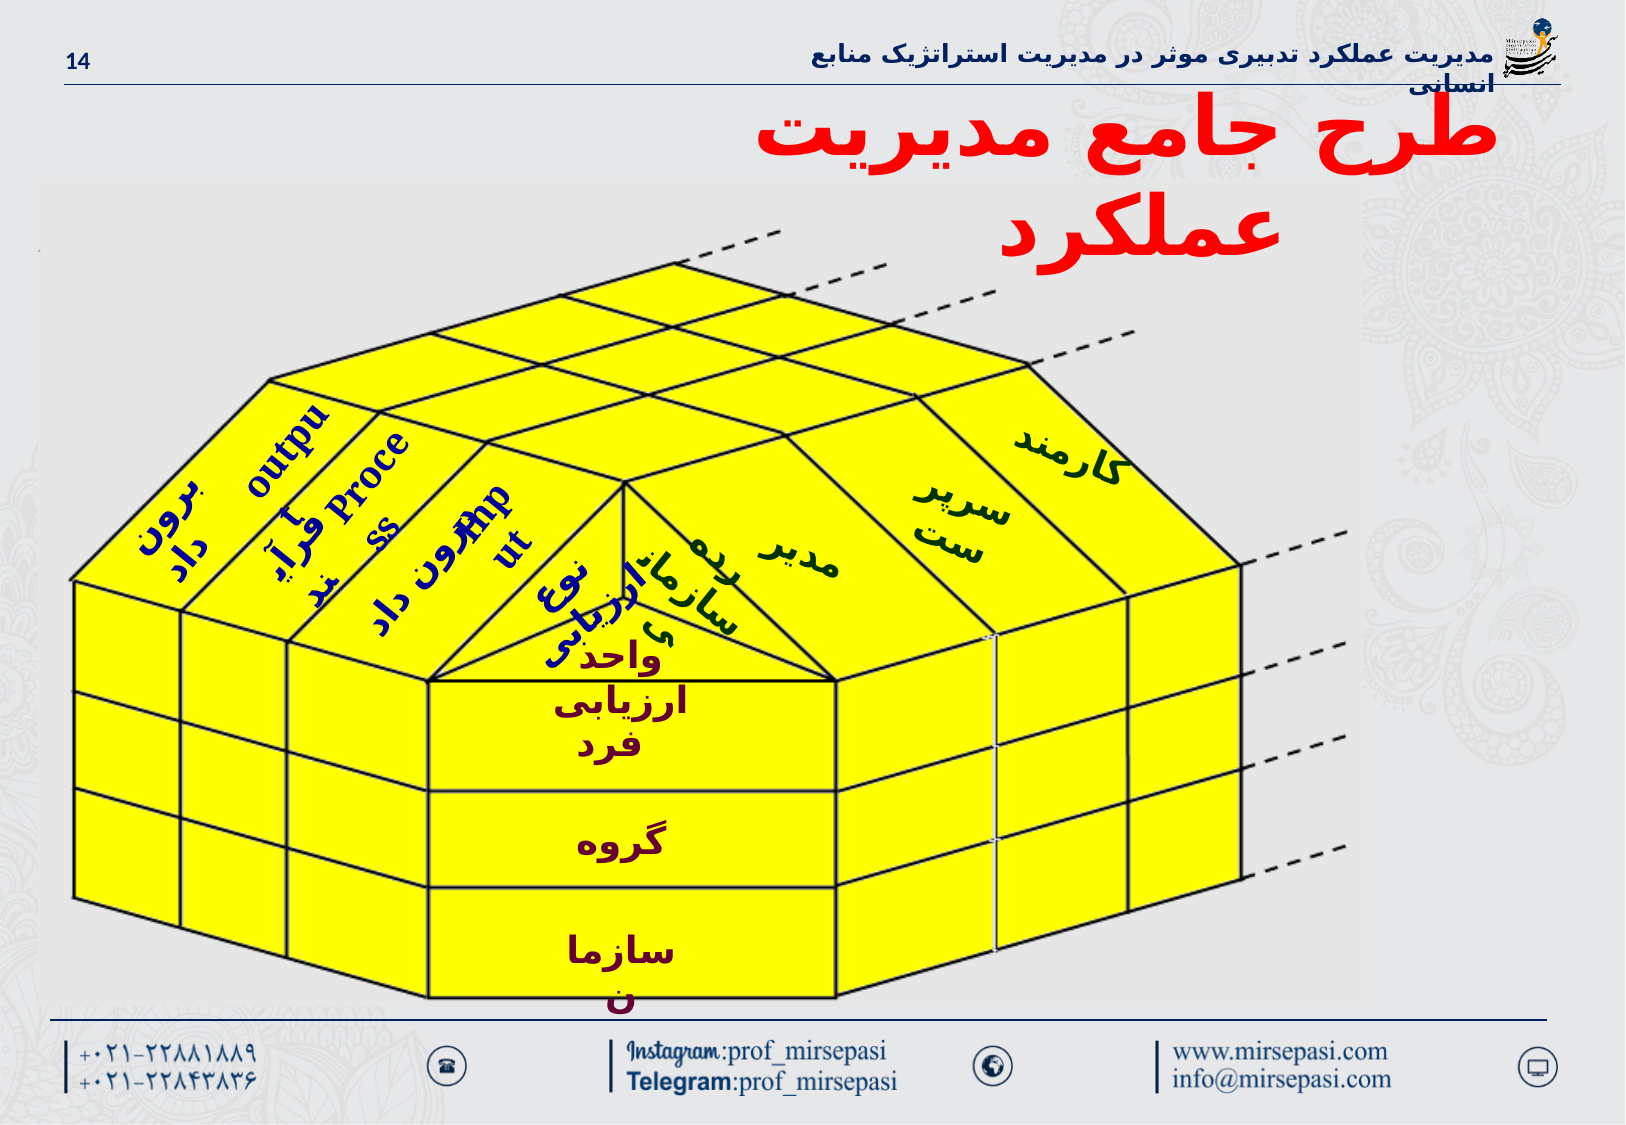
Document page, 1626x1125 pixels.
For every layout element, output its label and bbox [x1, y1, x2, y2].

picture [0, 0, 1625, 1125]
text_box [50, 1019, 1558, 1096]
text_box [37, 178, 1363, 1006]
